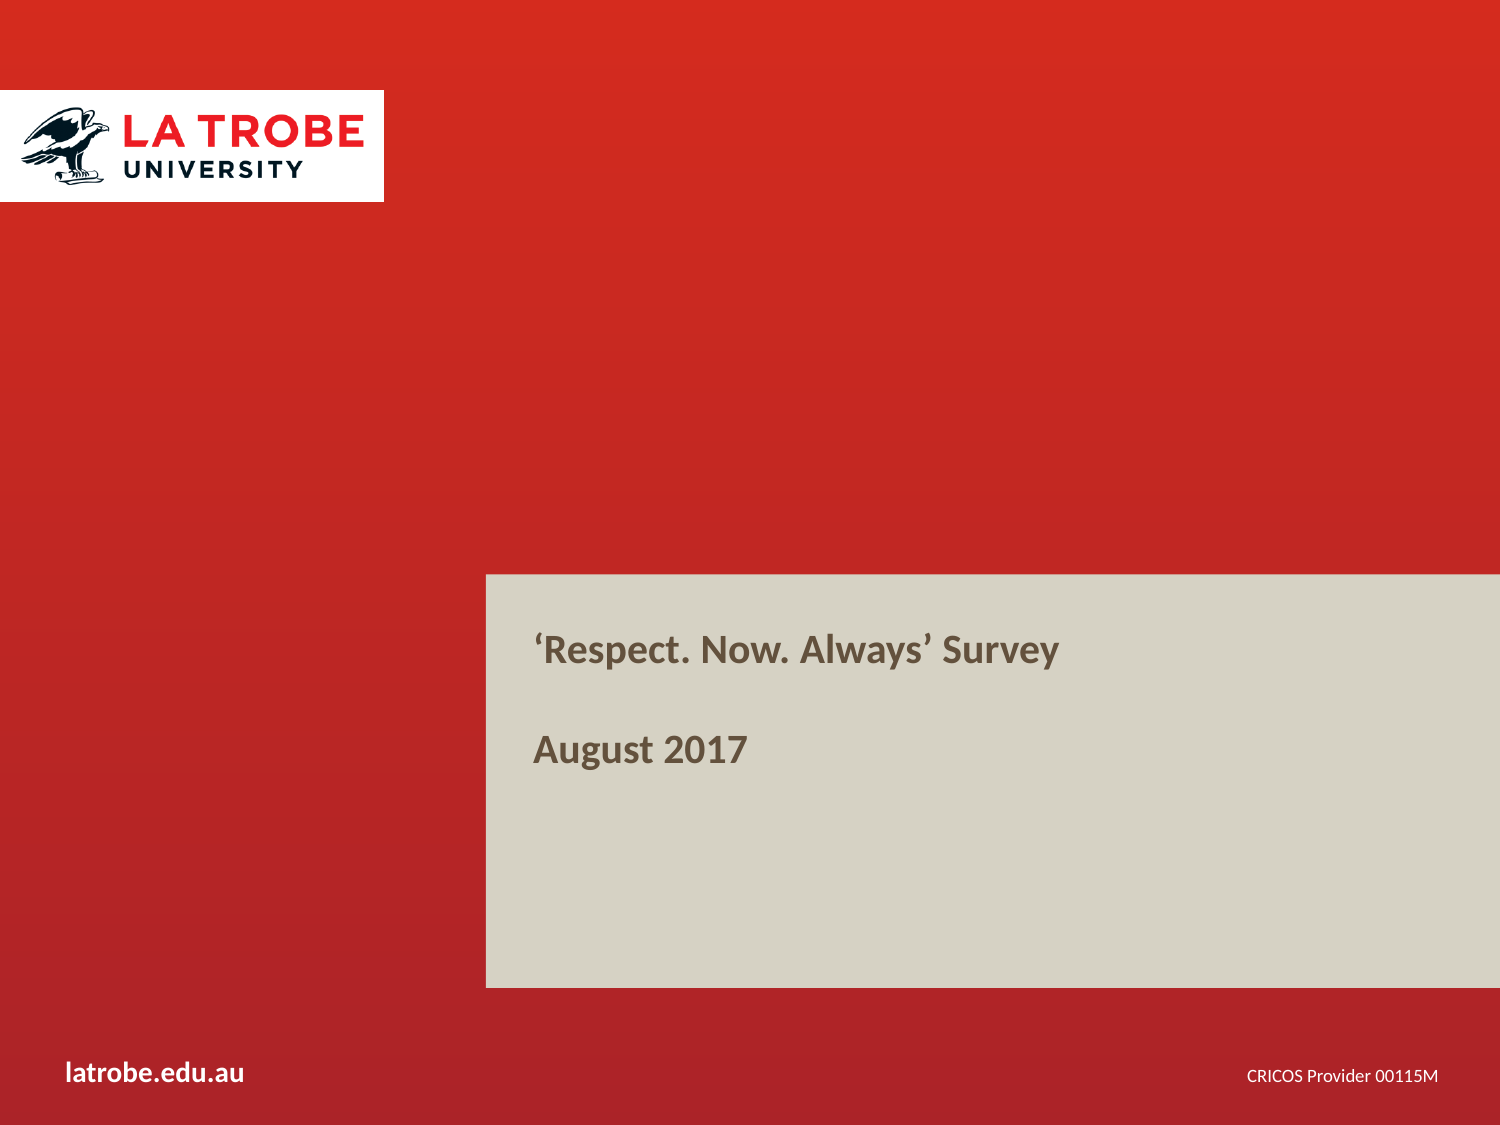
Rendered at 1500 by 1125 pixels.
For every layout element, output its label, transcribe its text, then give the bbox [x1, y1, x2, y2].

list ‘Respect. Now. Always’ Survey August 2017 [485, 574, 1500, 988]
picture [0, 90, 384, 202]
